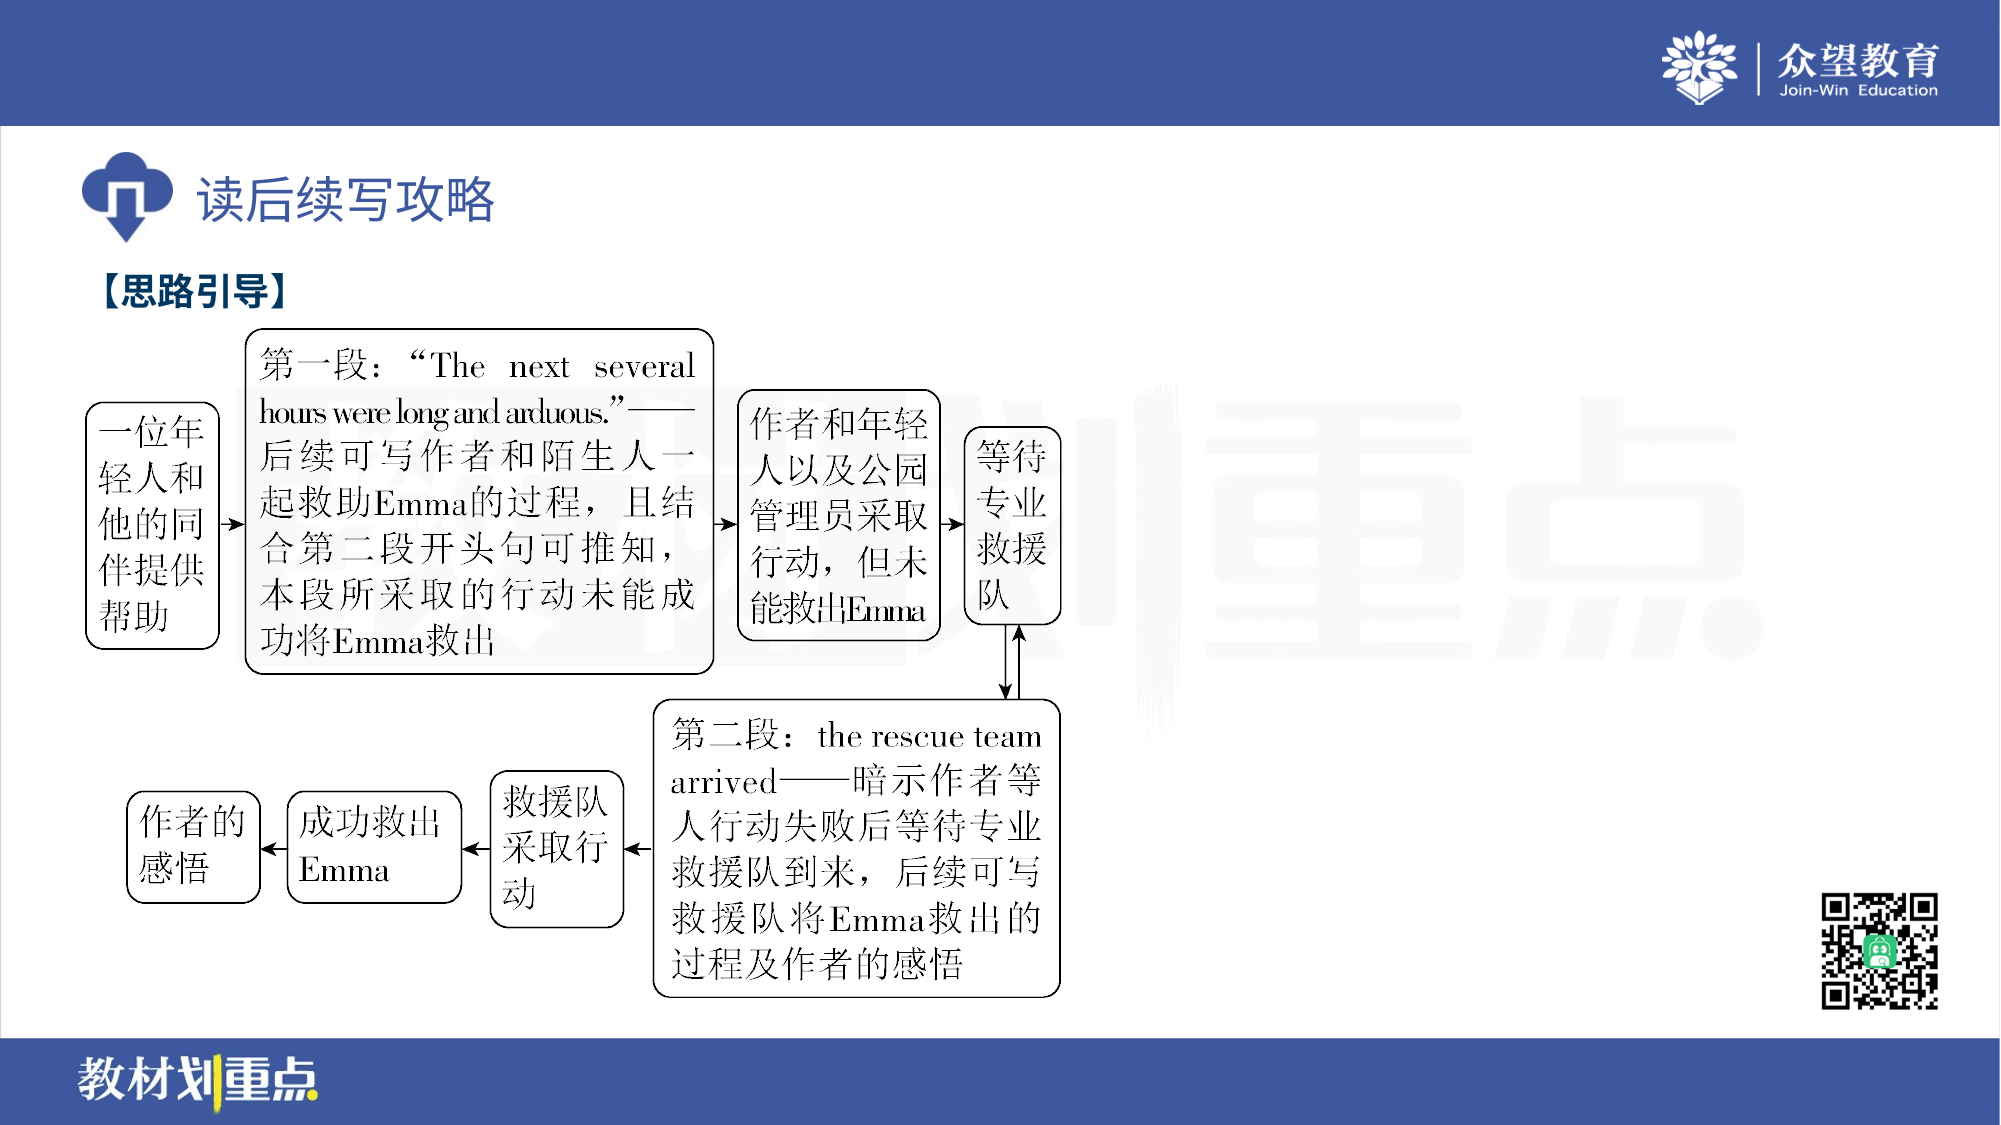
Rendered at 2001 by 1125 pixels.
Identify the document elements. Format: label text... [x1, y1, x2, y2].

text_box 【思路引导】 [82, 247, 1817, 307]
picture [0, 0, 2000, 1125]
